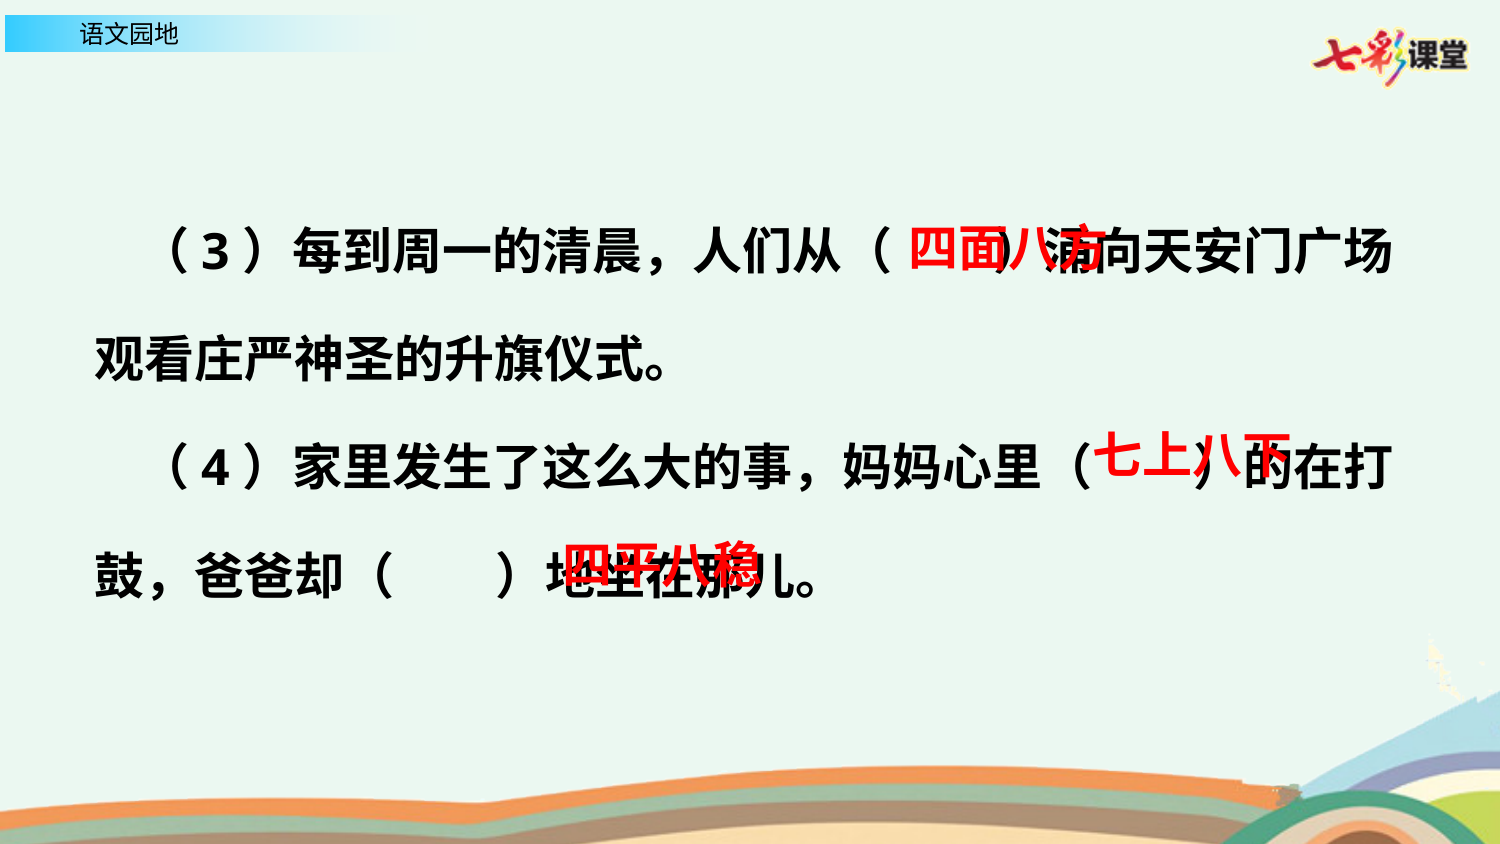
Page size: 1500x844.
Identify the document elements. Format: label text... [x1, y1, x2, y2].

text_box 四平八稳 [547, 525, 790, 601]
text_box （3）每到周一的清晨，人们从（ ）涌向天安门广场观看庄严神圣的升旗仪式。 （4）家里发生了这么大的事，妈妈心里（ ）的在打鼓，爸爸却（ ）地坐在那儿。 [79, 163, 1421, 612]
picture [0, 572, 1500, 844]
picture [1308, 14, 1477, 95]
text_box 四面八方 [893, 208, 1145, 284]
text_box 七上八下 [1077, 416, 1390, 491]
